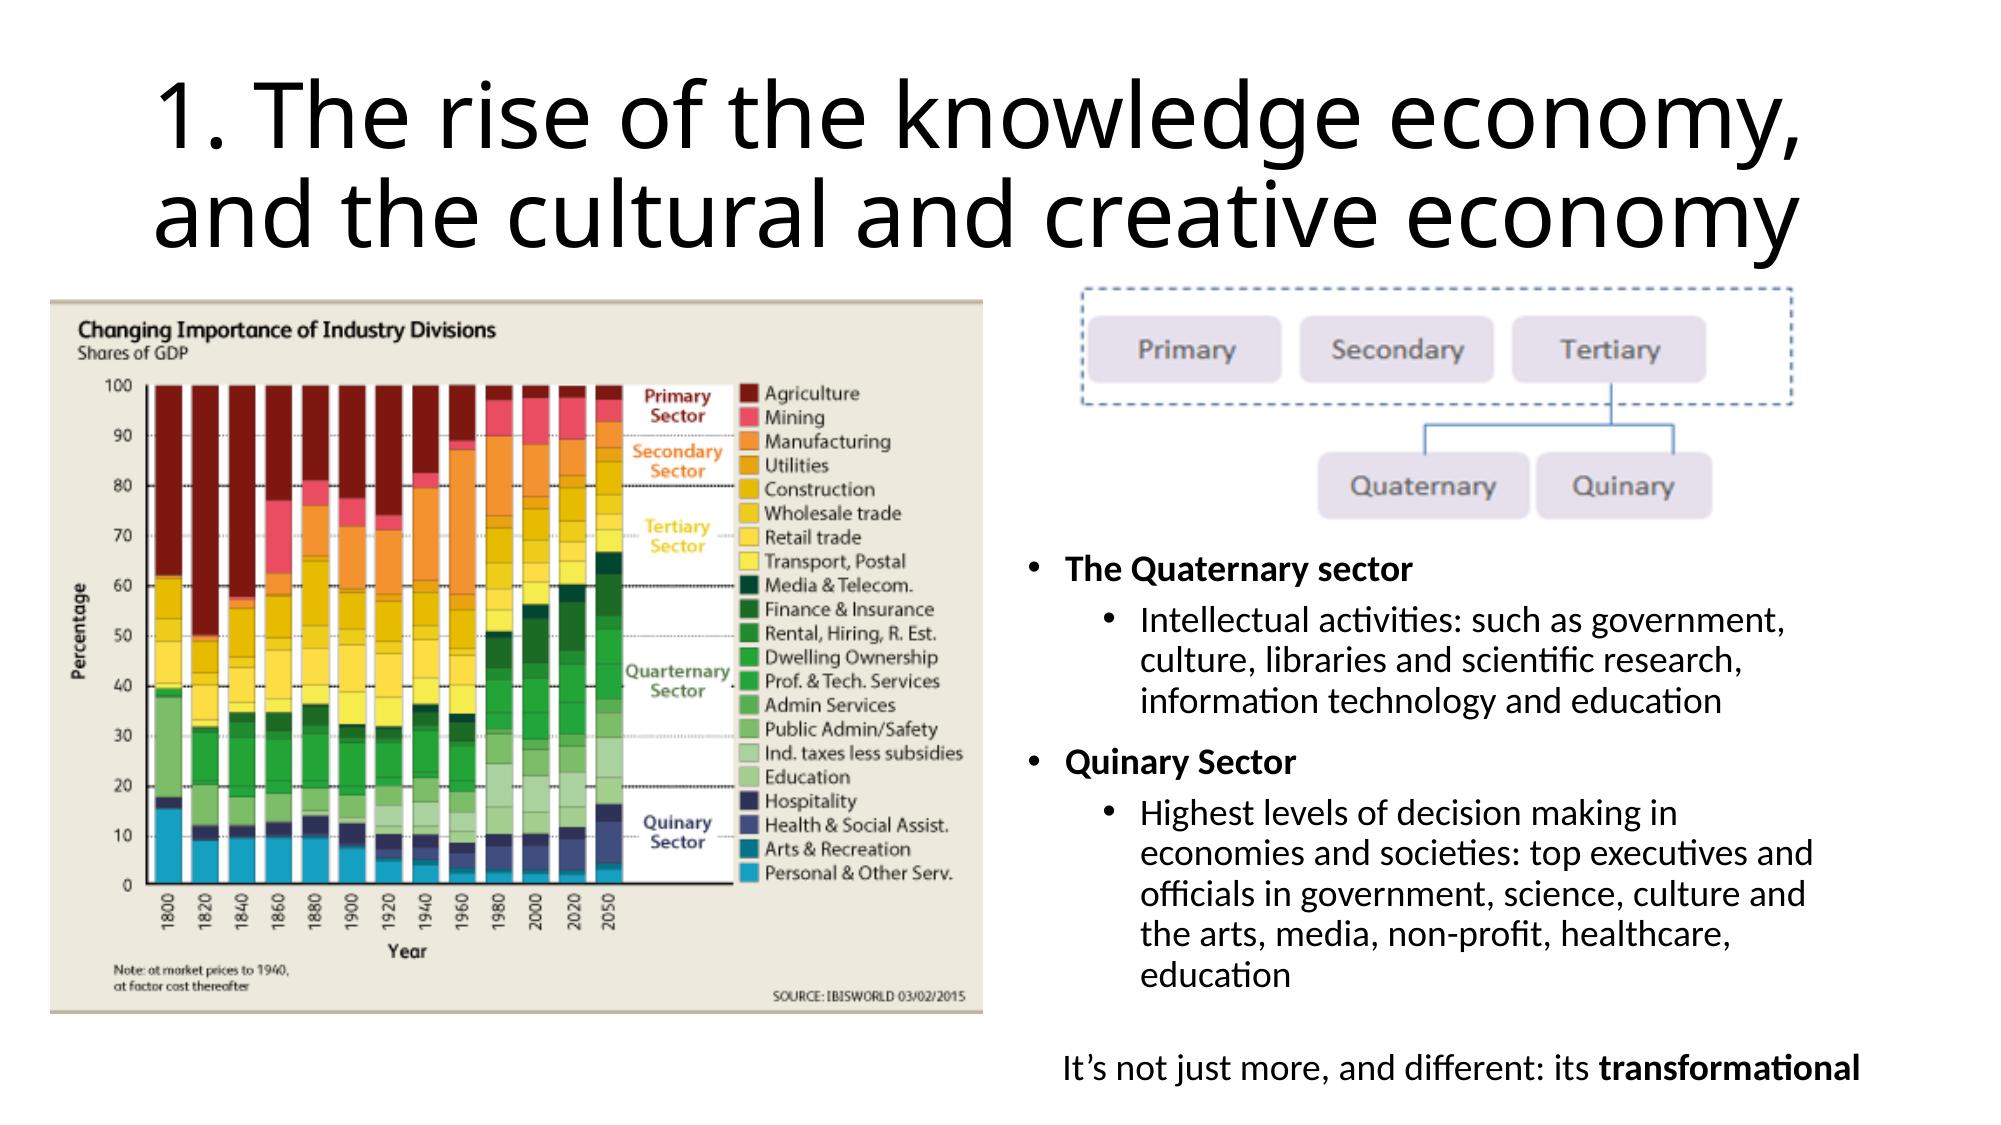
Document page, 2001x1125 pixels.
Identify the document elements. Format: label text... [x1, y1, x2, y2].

picture [1072, 277, 1803, 542]
picture [50, 299, 983, 1014]
title 1. The rise of the knowledge economy, and the cultural and creative economy [137, 59, 1863, 278]
text_box It’s not just more, and different: its transformational [1047, 1035, 1889, 1096]
list The Quaternary sector Intellectual activities: such as government, culture, libraries and scientific research, information technology and education Quinary Sector Highest levels of decision making in economies and societies: top executives and officials in government, science, culture and the arts, media, non-profit, healthcare, education [1012, 541, 1863, 1014]
